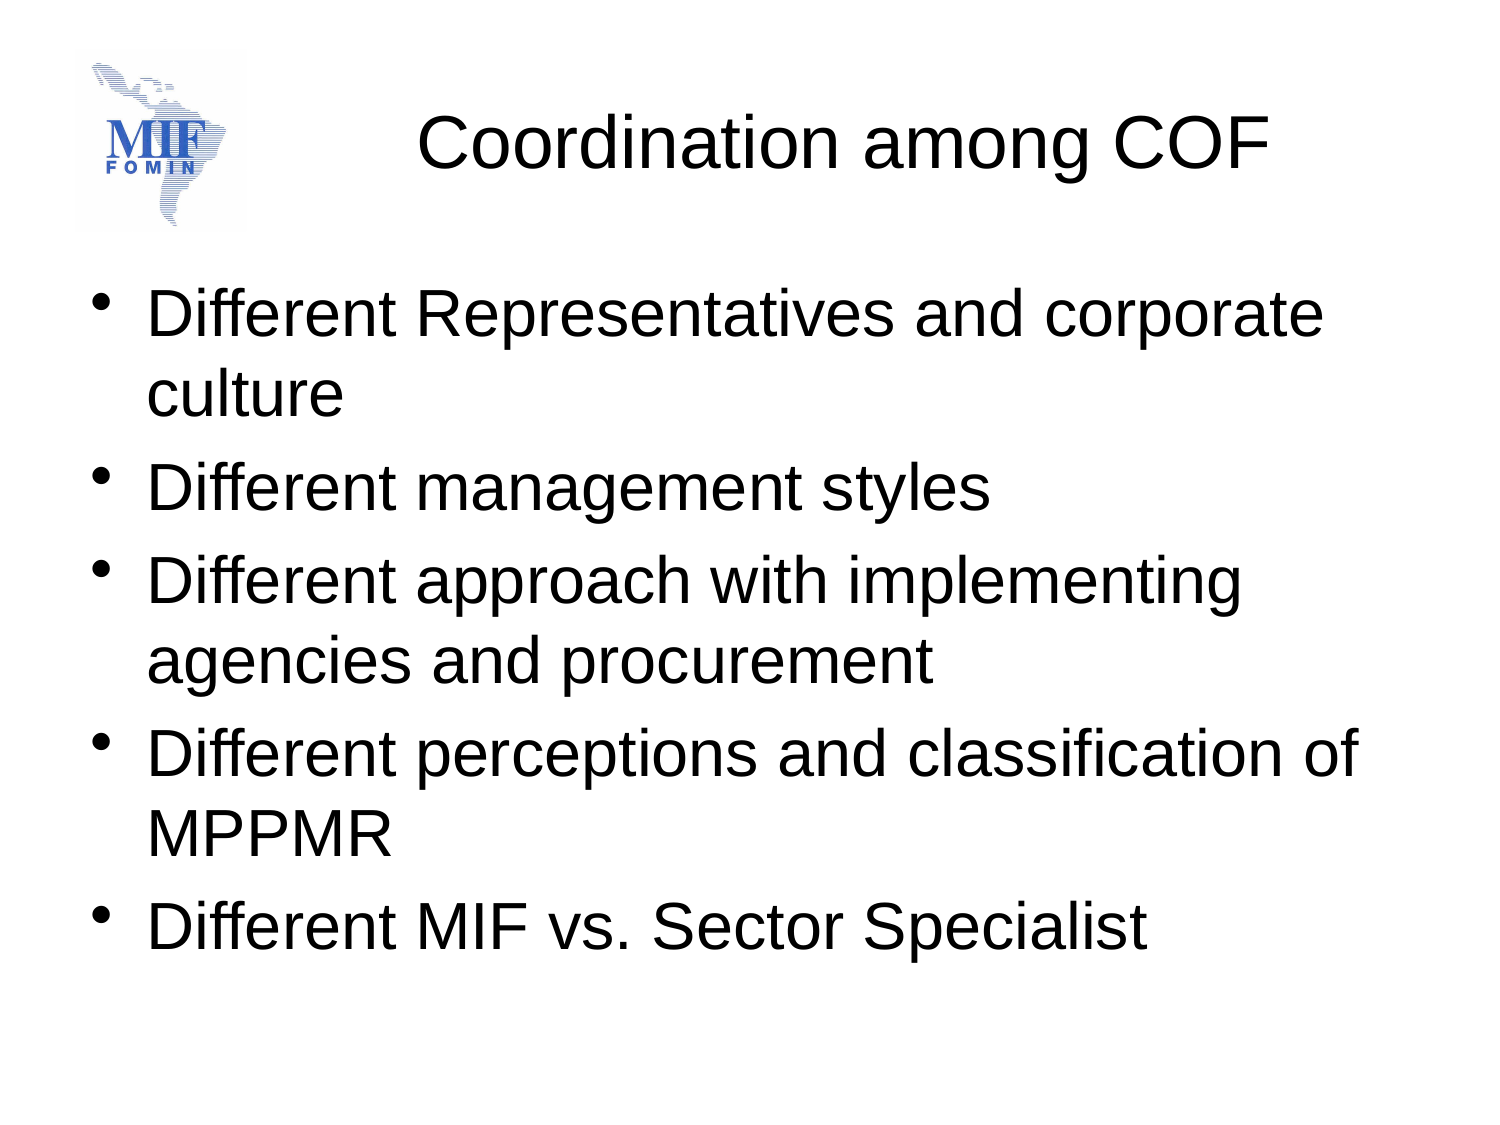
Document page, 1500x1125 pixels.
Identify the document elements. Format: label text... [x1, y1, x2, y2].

picture [75, 49, 247, 232]
list Different Representatives and corporate culture Different management styles Different approach with implementing agencies and procurement Different perceptions and classification of MPPMR Different MIF vs. Sector Specialist [74, 262, 1426, 1006]
title Coordination among COF [262, 44, 1426, 233]
